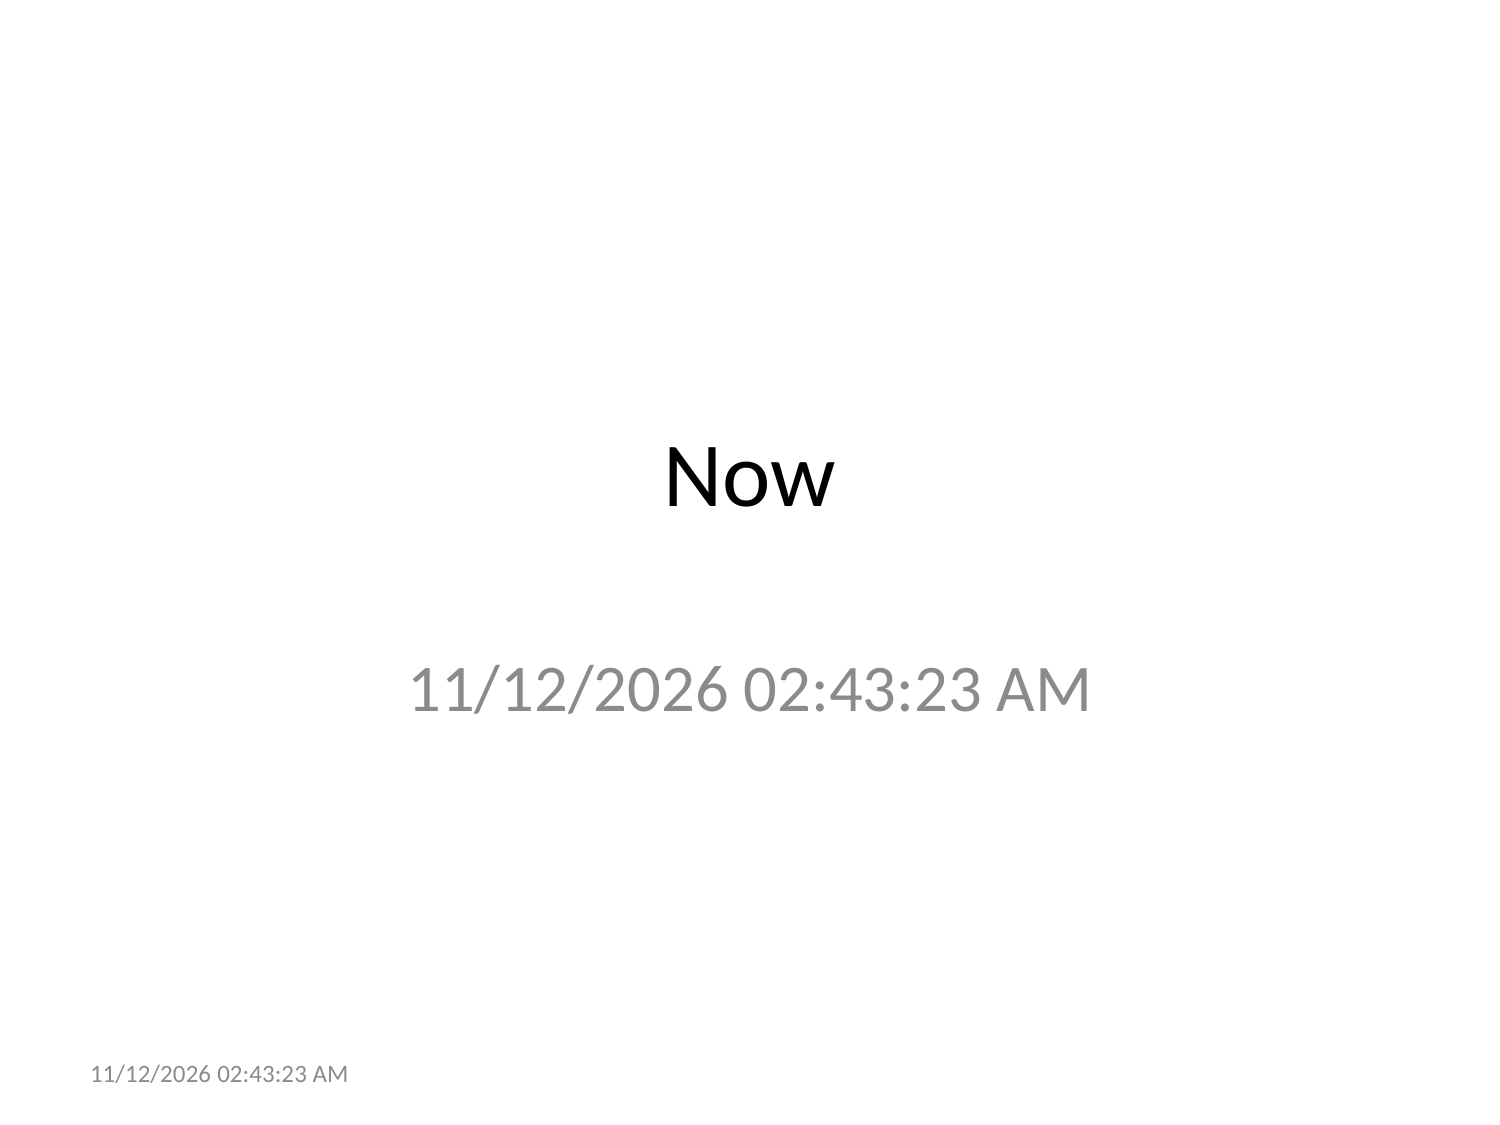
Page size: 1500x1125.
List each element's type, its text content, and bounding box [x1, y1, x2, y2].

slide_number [75, 1042, 425, 1103]
subtitle 2011-12-19 10:20:04 AM [225, 637, 1275, 925]
title Now [112, 349, 1388, 591]
